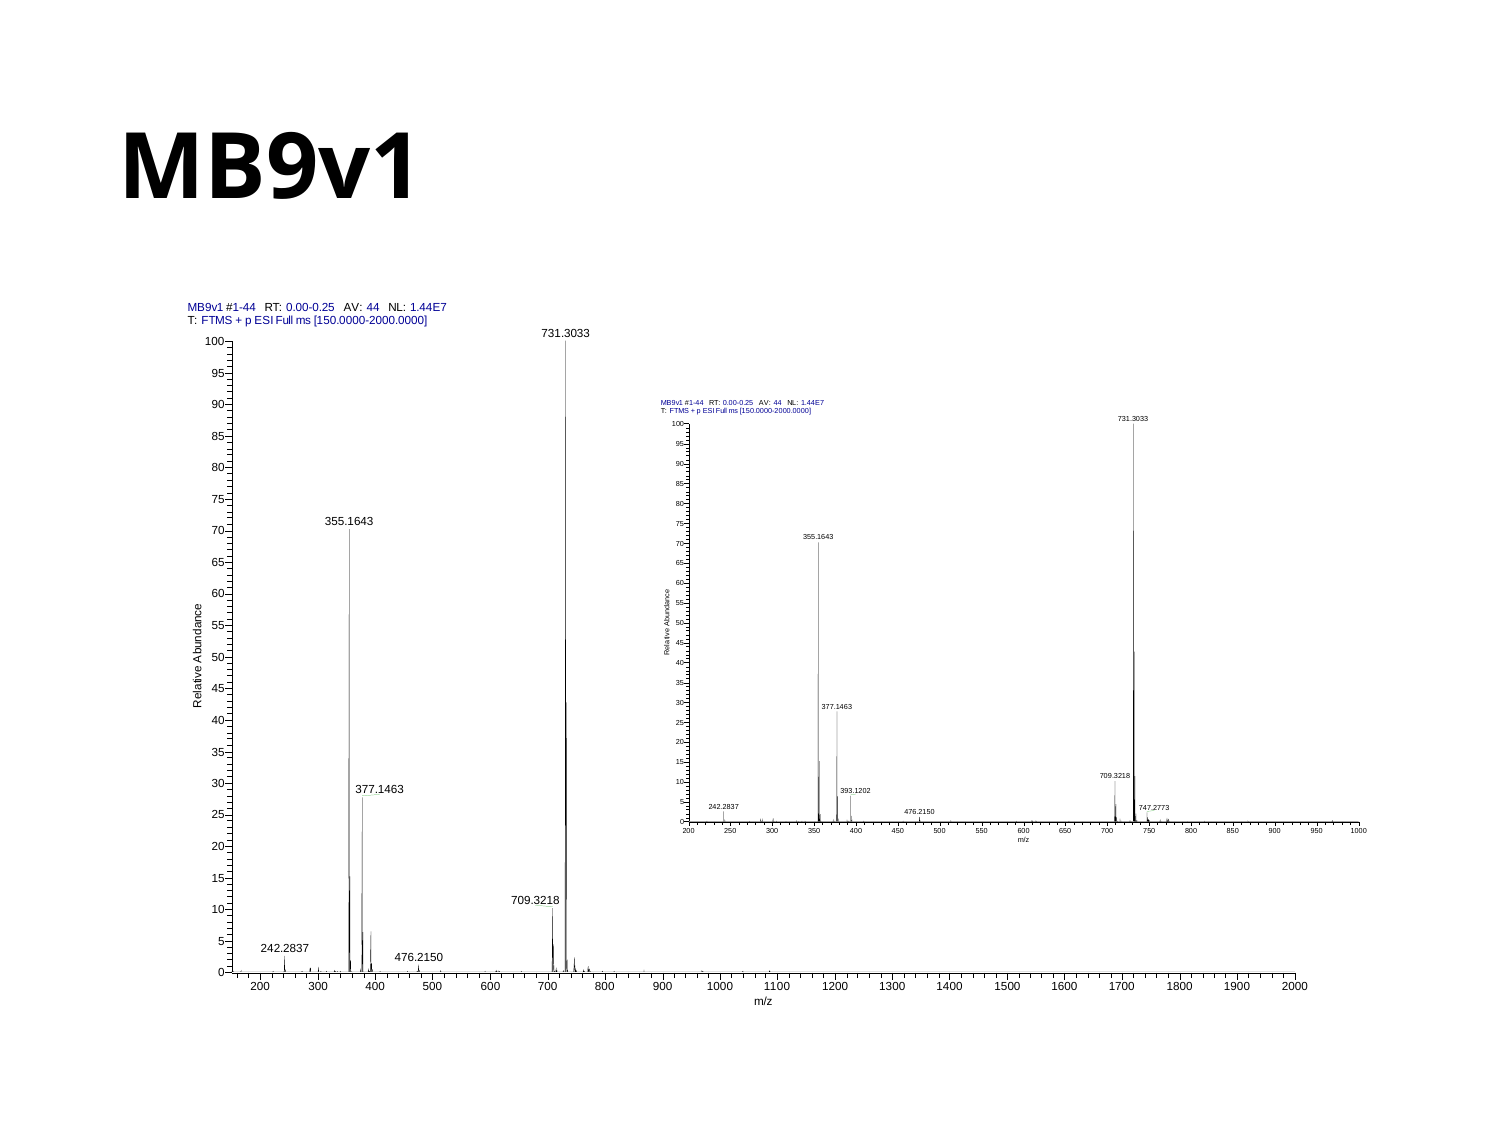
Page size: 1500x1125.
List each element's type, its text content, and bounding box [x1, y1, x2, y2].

picture [659, 397, 1371, 848]
title MB9v1 [103, 59, 1397, 278]
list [186, 299, 1314, 1014]
